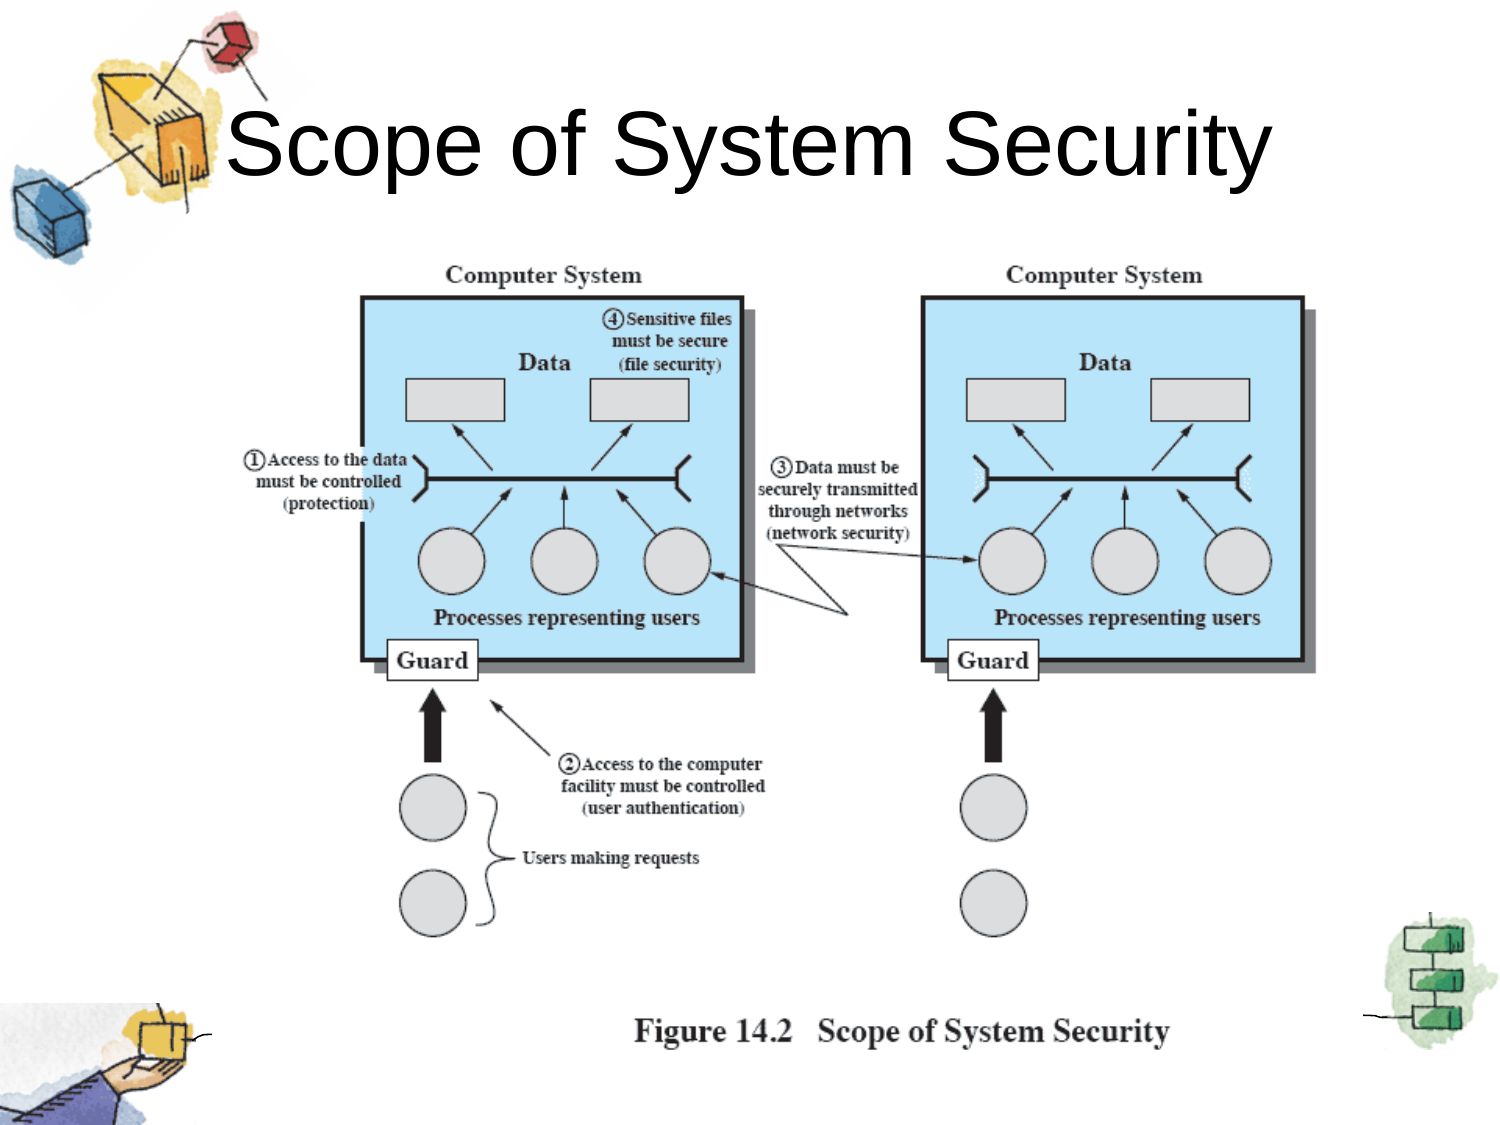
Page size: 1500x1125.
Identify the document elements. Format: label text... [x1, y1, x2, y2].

picture [0, 1003, 196, 1125]
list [212, 205, 1363, 1076]
picture [114, 0, 274, 44]
picture [1382, 912, 1500, 1050]
title Scope of System Security [74, 44, 1426, 233]
picture [0, 85, 167, 316]
